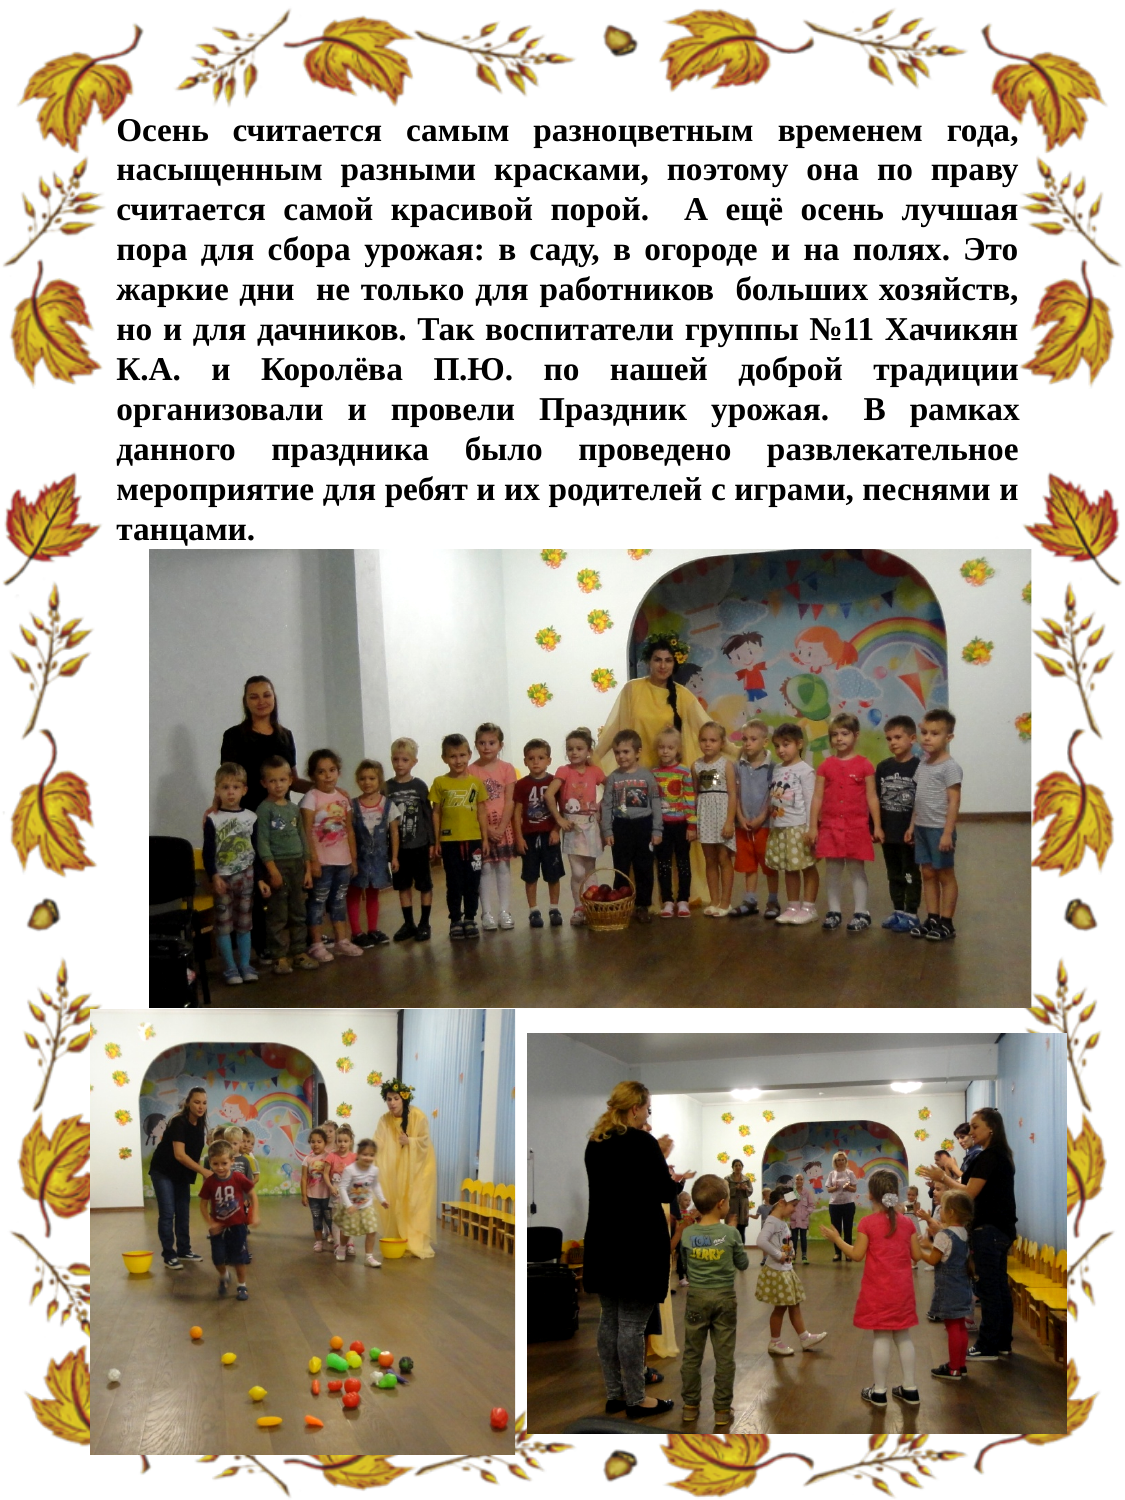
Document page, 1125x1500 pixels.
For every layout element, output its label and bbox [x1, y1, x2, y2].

text_box [0, 0, 1125, 1500]
